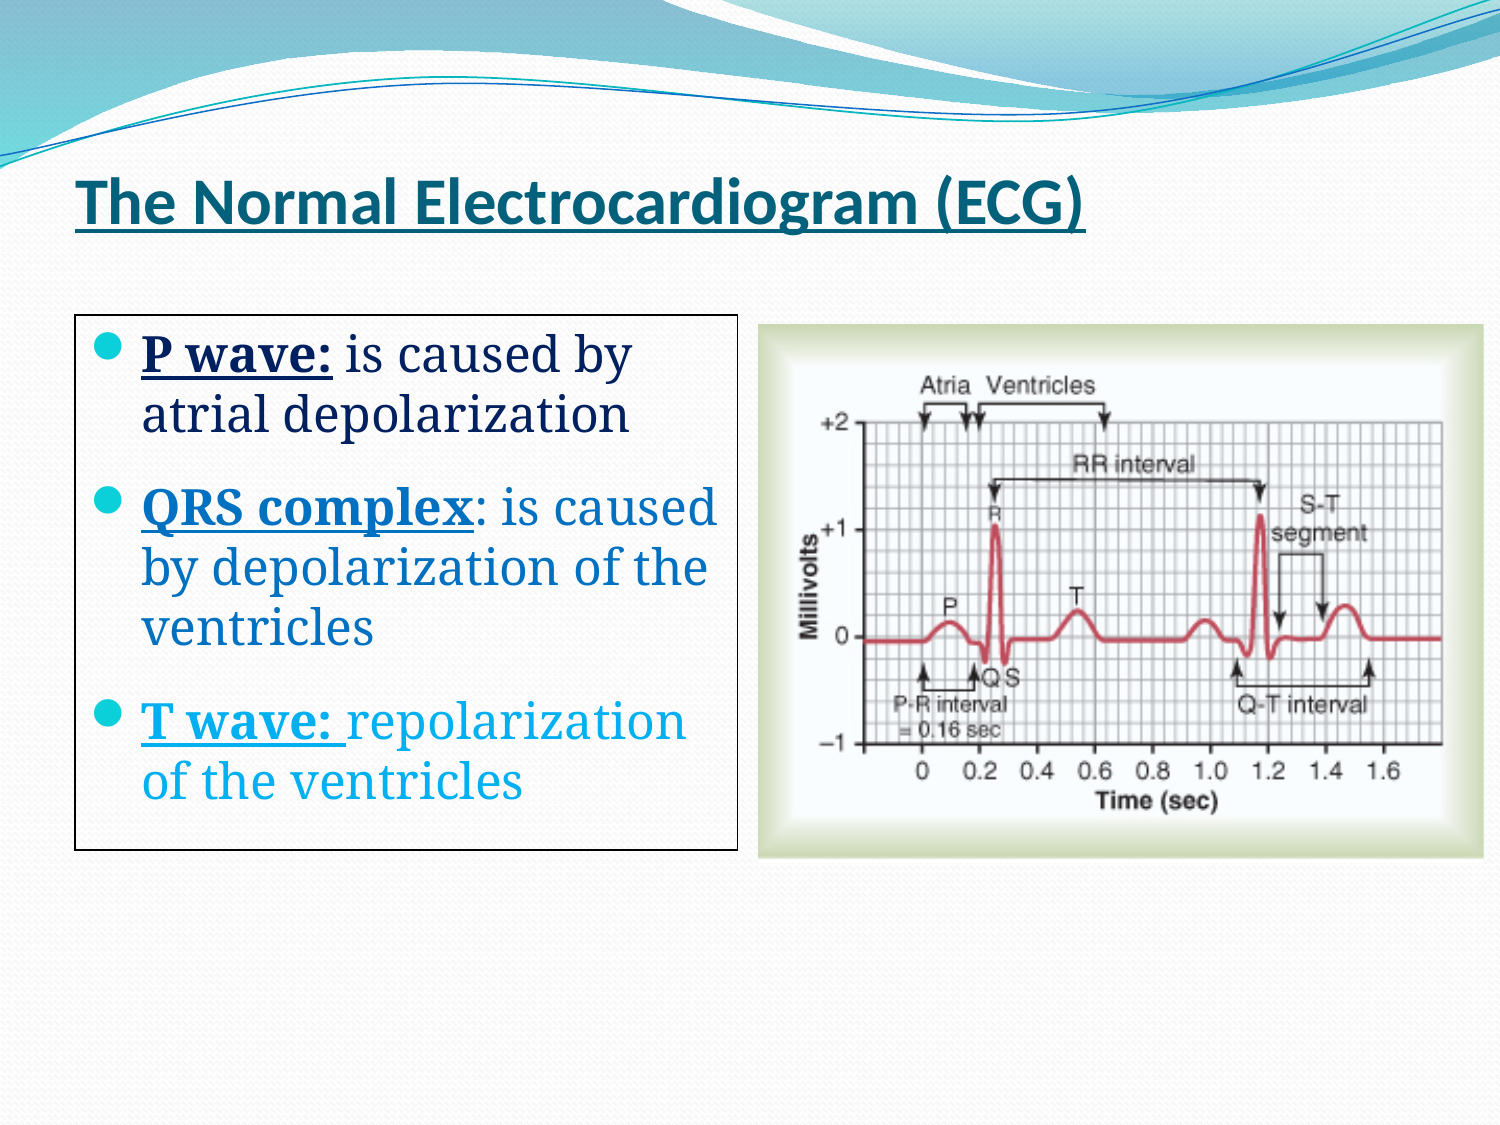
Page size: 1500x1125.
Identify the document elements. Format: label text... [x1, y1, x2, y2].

list P wave: is caused by atrial depolarization QRS complex: is caused by depolarization of the ventricles T wave: repolarization of the ventricles [74, 314, 738, 851]
title The Normal Electrocardiogram (ECG) [74, 49, 1426, 238]
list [757, 324, 1484, 863]
